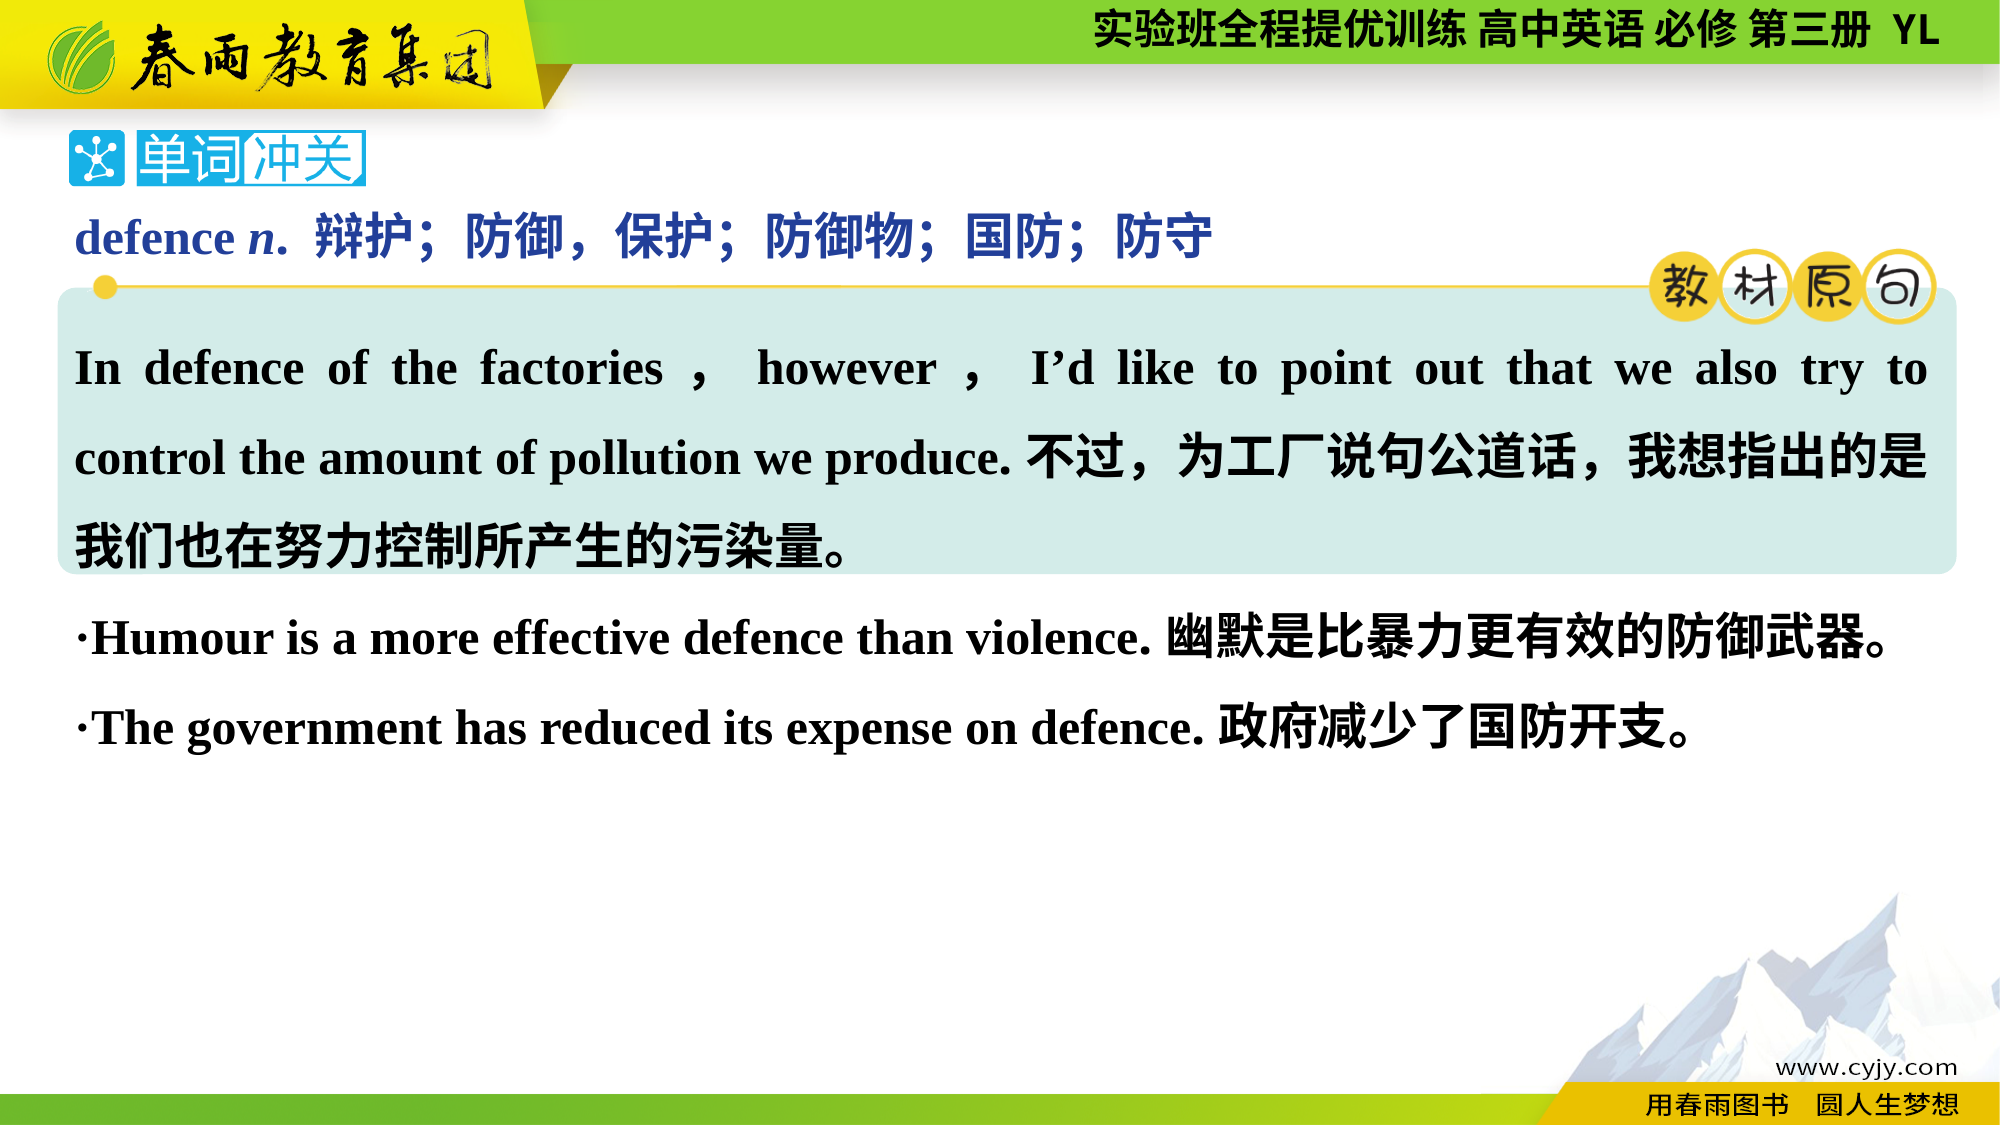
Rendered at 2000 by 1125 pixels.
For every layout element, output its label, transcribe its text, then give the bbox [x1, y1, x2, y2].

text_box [87, 240, 1938, 327]
list defence n. 辩护；防御，保护；防御物；国防；防守 In defence of the factories，however，I’d like to point out that we also try to control the amount of pollution we produce.不过，为工厂说句公道话，我想指出的是我们也在努力控制所产生的污染量。 ·Humour is a more effective defence than violence.幽默是比暴力更有效的防御武器。 ·The government has reduced its expense on defence.政府减少了国防开支。 [59, 167, 1944, 768]
text_box [1944, 289, 1957, 574]
picture [0, 0, 2000, 1125]
